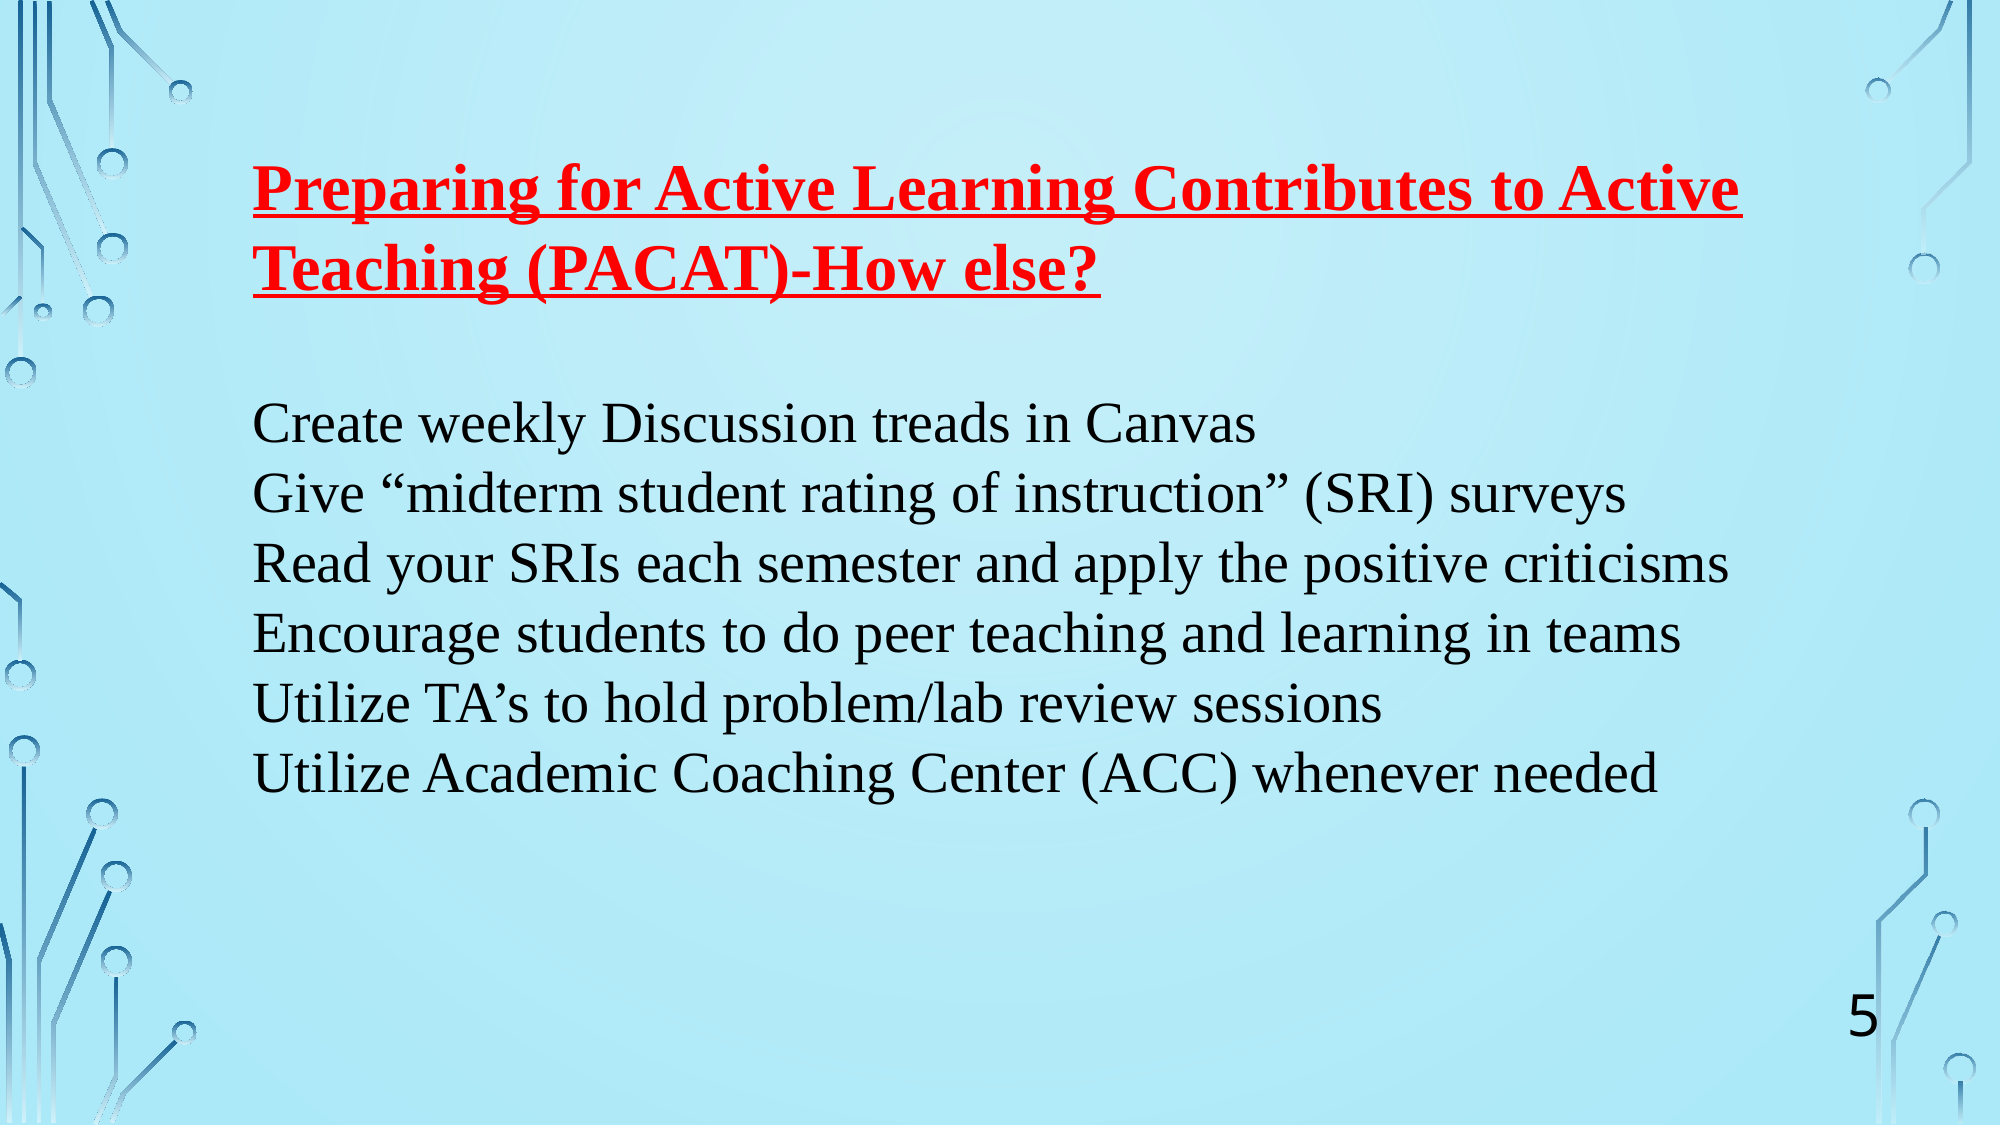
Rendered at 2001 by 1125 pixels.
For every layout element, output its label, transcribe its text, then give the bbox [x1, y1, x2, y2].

text_box Preparing for Active Learning Contributes to Active Teaching (PACAT)-How else? Create weekly Discussion treads in Canvas Give “midterm student rating of instruction” (SRI) surveys Read your SRIs each semester and apply the positive criticisms Encourage students to do peer teaching and learning in teams Utilize TA’s to hold problem/lab review sessions Utilize Academic Coaching Center (ACC) whenever needed [237, 56, 1816, 881]
text_box 5 [1832, 970, 1914, 1056]
